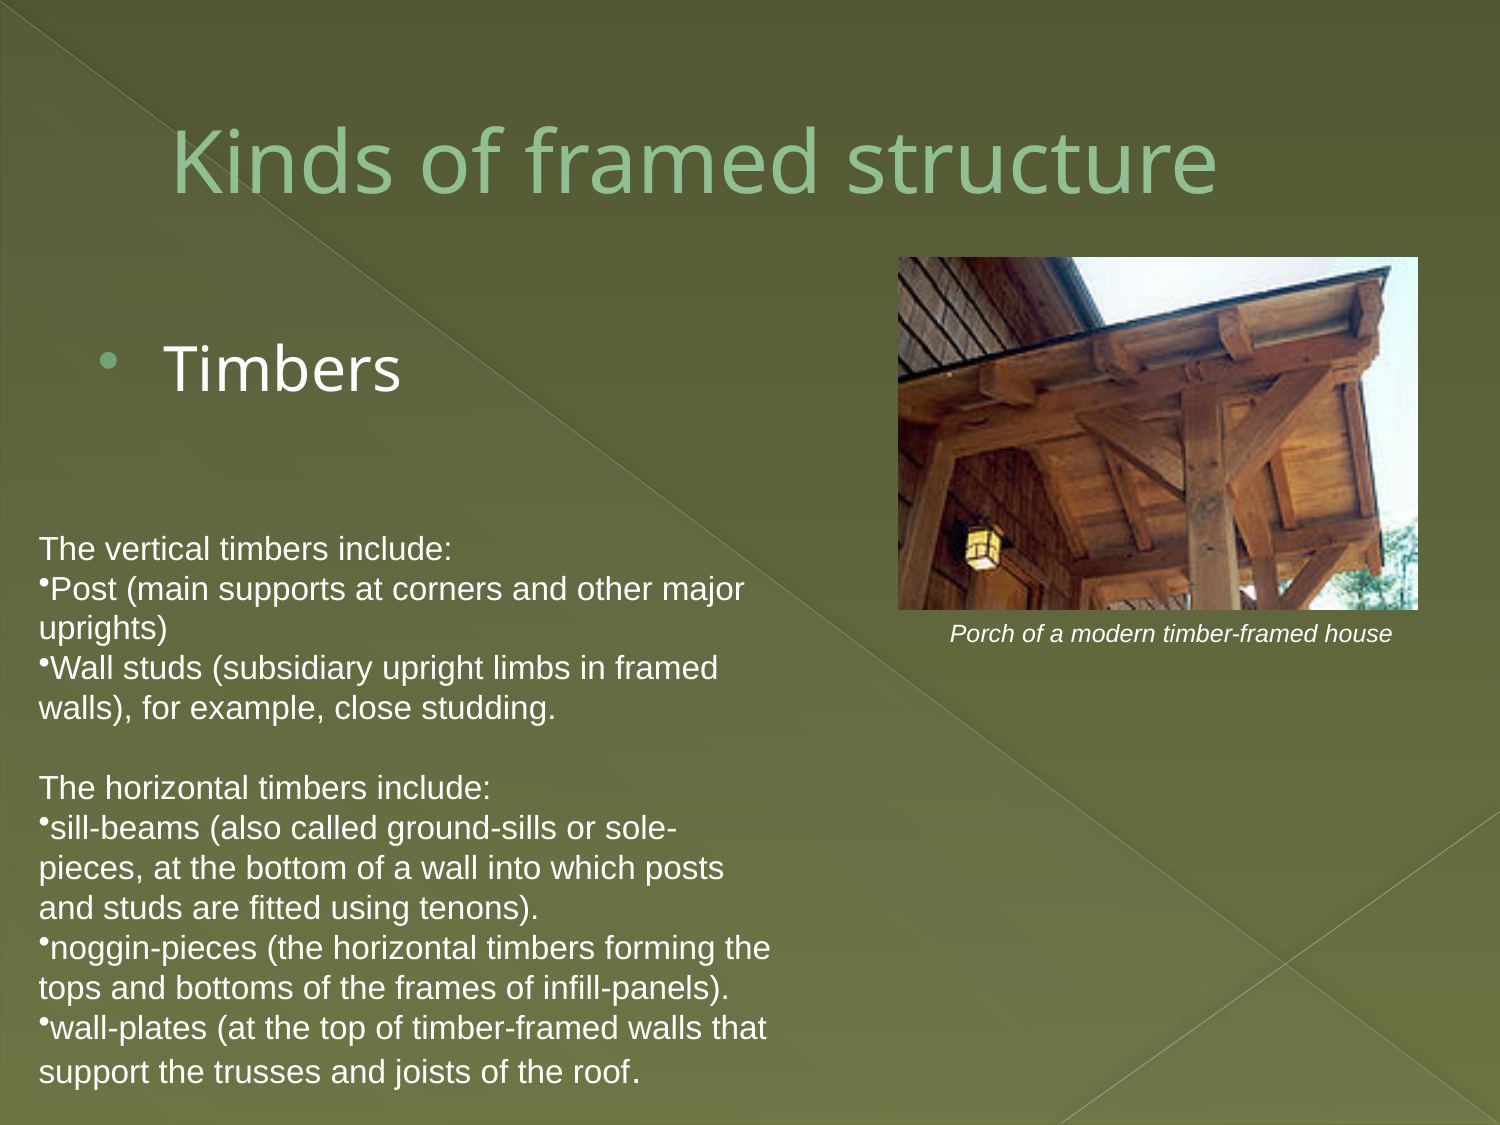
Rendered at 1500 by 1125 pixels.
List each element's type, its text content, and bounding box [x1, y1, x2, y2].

text_box The vertical timbers include: Post (main supports at corners and other major uprights) Wall studs (subsidiary upright limbs in framed walls), for example, close studding. The horizontal timbers include: sill-beams (also called ground-sills or sole-pieces, at the bottom of a wall into which posts and studs are fitted using tenons). noggin-pieces (the horizontal timbers forming the tops and bottoms of the frames of infill-panels). wall-plates (at the top of timber-framed walls that support the trusses and joists of the roof. [23, 519, 797, 1099]
list Timbers [75, 234, 1425, 434]
title Kinds of framed structure [75, 43, 1425, 234]
picture [898, 257, 1419, 610]
text_box Porch of a modern timber-framed house [902, 609, 1442, 655]
